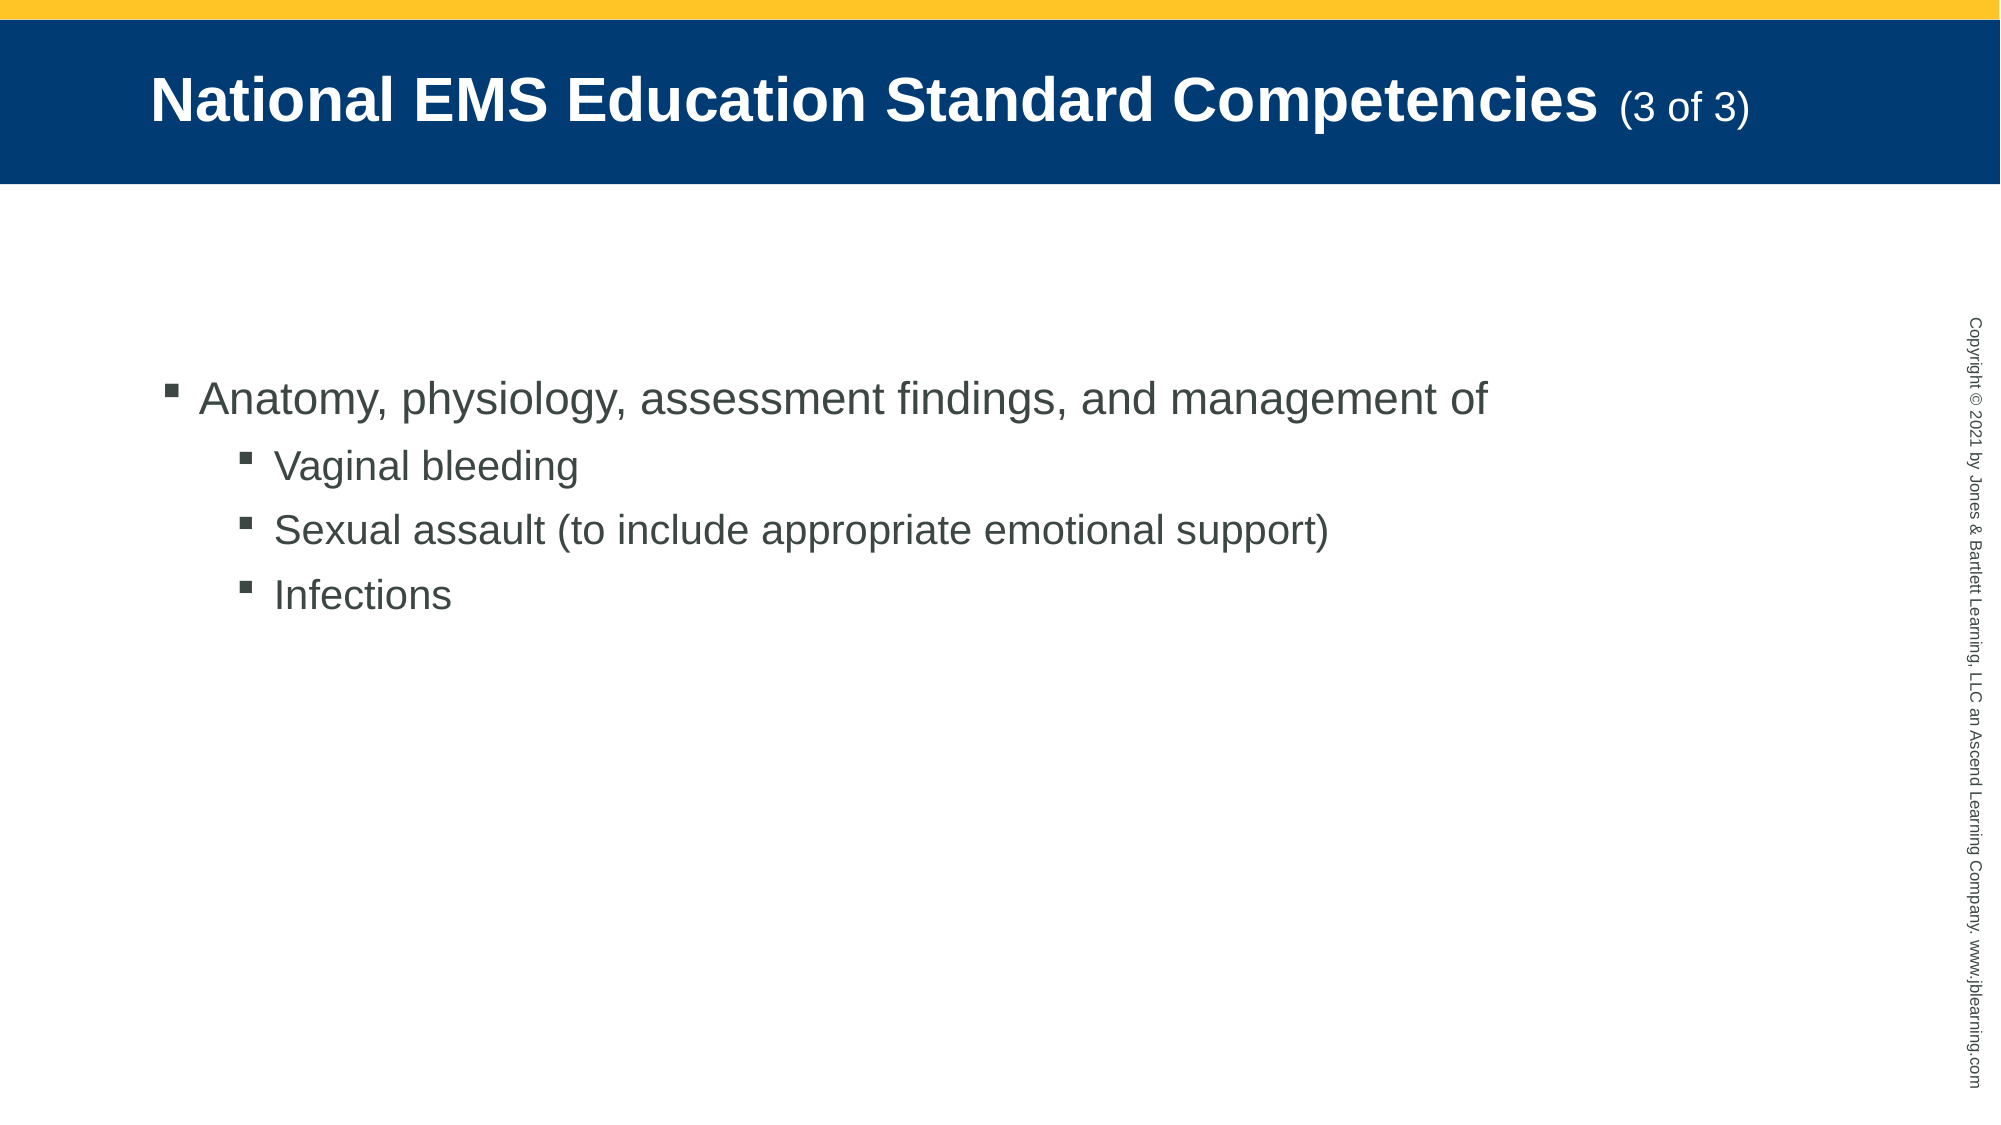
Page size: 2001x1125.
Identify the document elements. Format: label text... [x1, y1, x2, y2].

list Anatomy, physiology, assessment findings, and management of Vaginal bleeding Sexual assault (to include appropriate emotional support) Infections [146, 361, 1859, 1016]
title National EMS Education Standard Competencies (3 of 3) [0, 20, 2000, 185]
